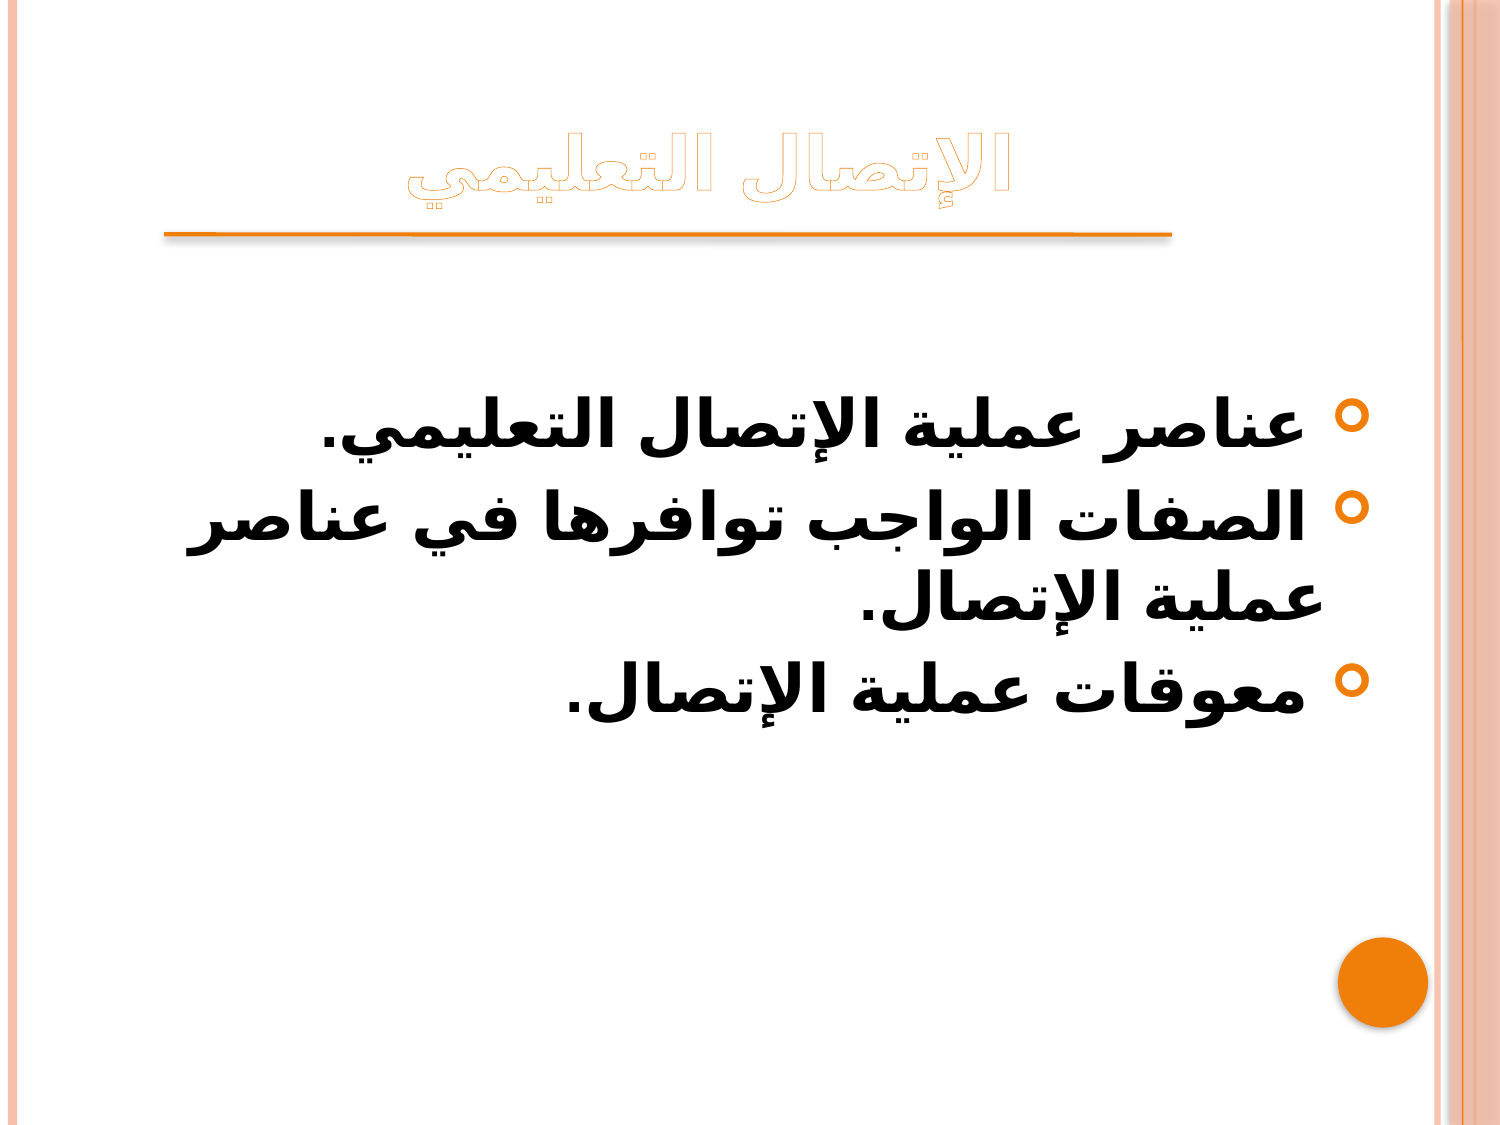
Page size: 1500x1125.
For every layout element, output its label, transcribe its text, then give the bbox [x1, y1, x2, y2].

list عناصر عملية الإتصال التعليمي. الصفات الواجب توافرها في عناصر عملية الإتصال. معوقات عملية الإتصال. [41, 373, 1389, 929]
title الإتصال التعليمي [269, 93, 1149, 213]
